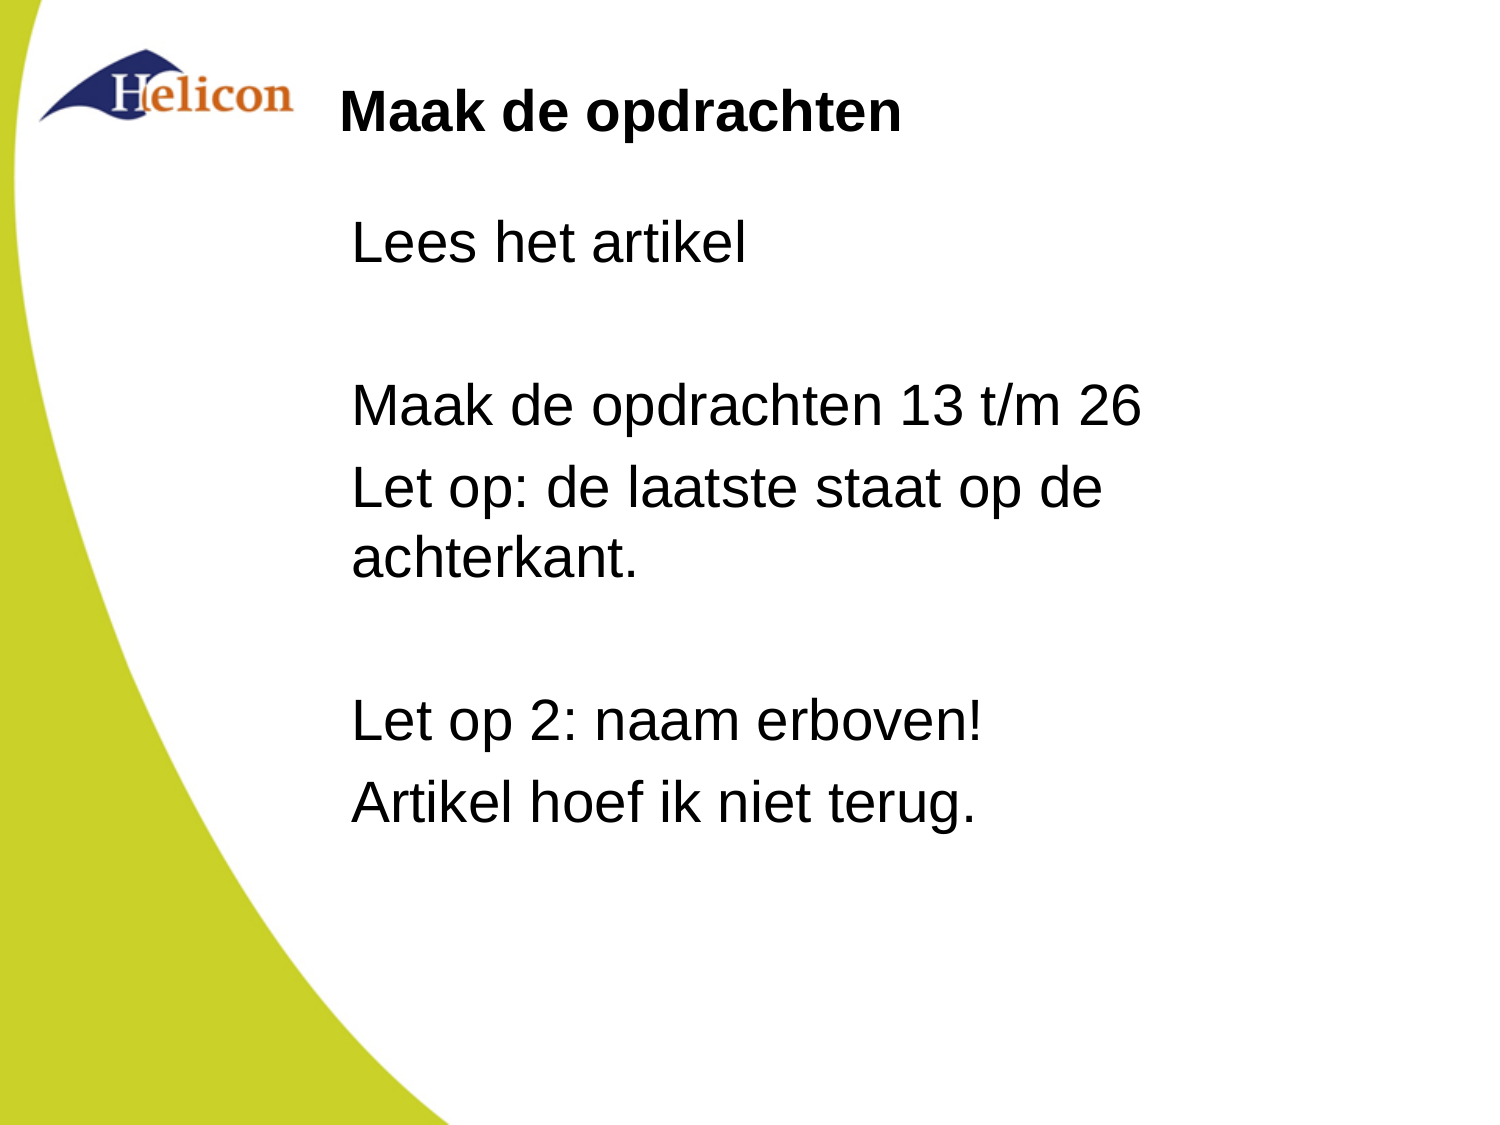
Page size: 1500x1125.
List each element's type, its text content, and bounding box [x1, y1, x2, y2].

picture [0, 0, 1500, 1125]
title Maak de opdrachten [324, 54, 1415, 161]
list Lees het artikel Maak de opdrachten 13 t/m 26 Let op: de laatste staat op de achterkant. Let op 2: naam erboven! Artikel hoef ik niet terug. [336, 196, 1425, 1005]
